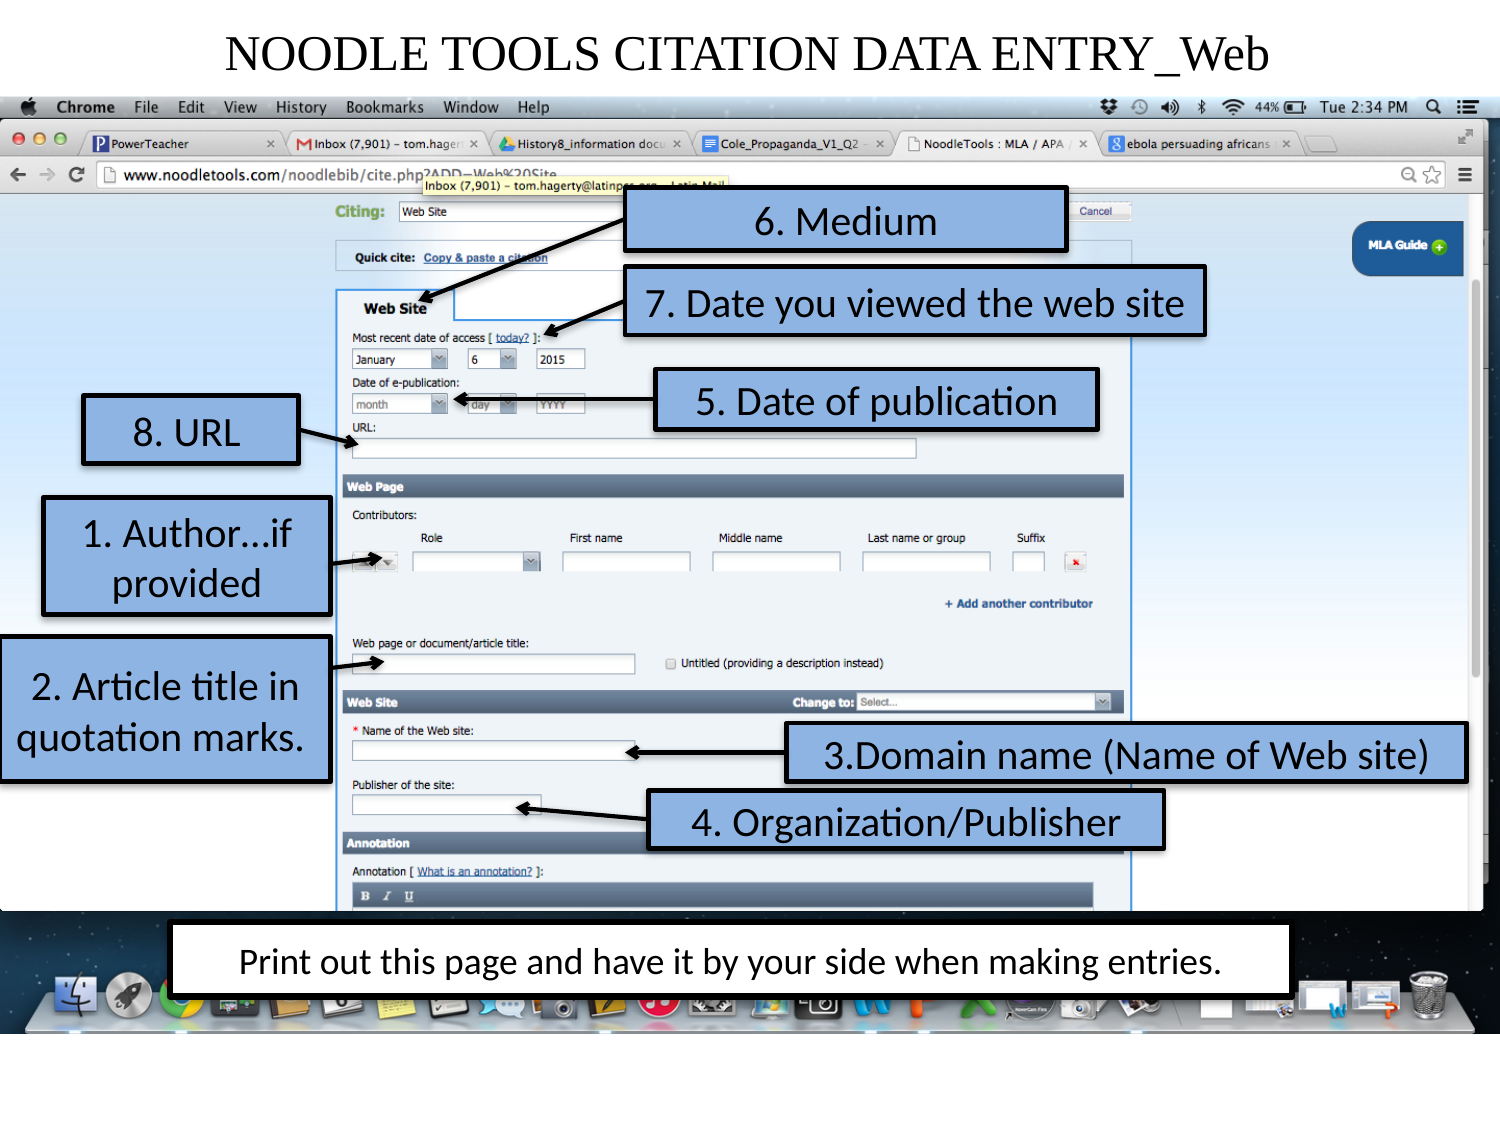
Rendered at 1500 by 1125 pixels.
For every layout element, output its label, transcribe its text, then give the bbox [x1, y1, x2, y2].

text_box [417, 218, 626, 301]
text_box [298, 429, 359, 445]
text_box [543, 300, 626, 335]
picture [0, 96, 1500, 1035]
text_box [515, 807, 649, 820]
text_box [330, 661, 385, 669]
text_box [328, 557, 383, 565]
text_box NOODLE TOOLS CITATION DATA ENTRY_Web [209, 13, 1286, 89]
